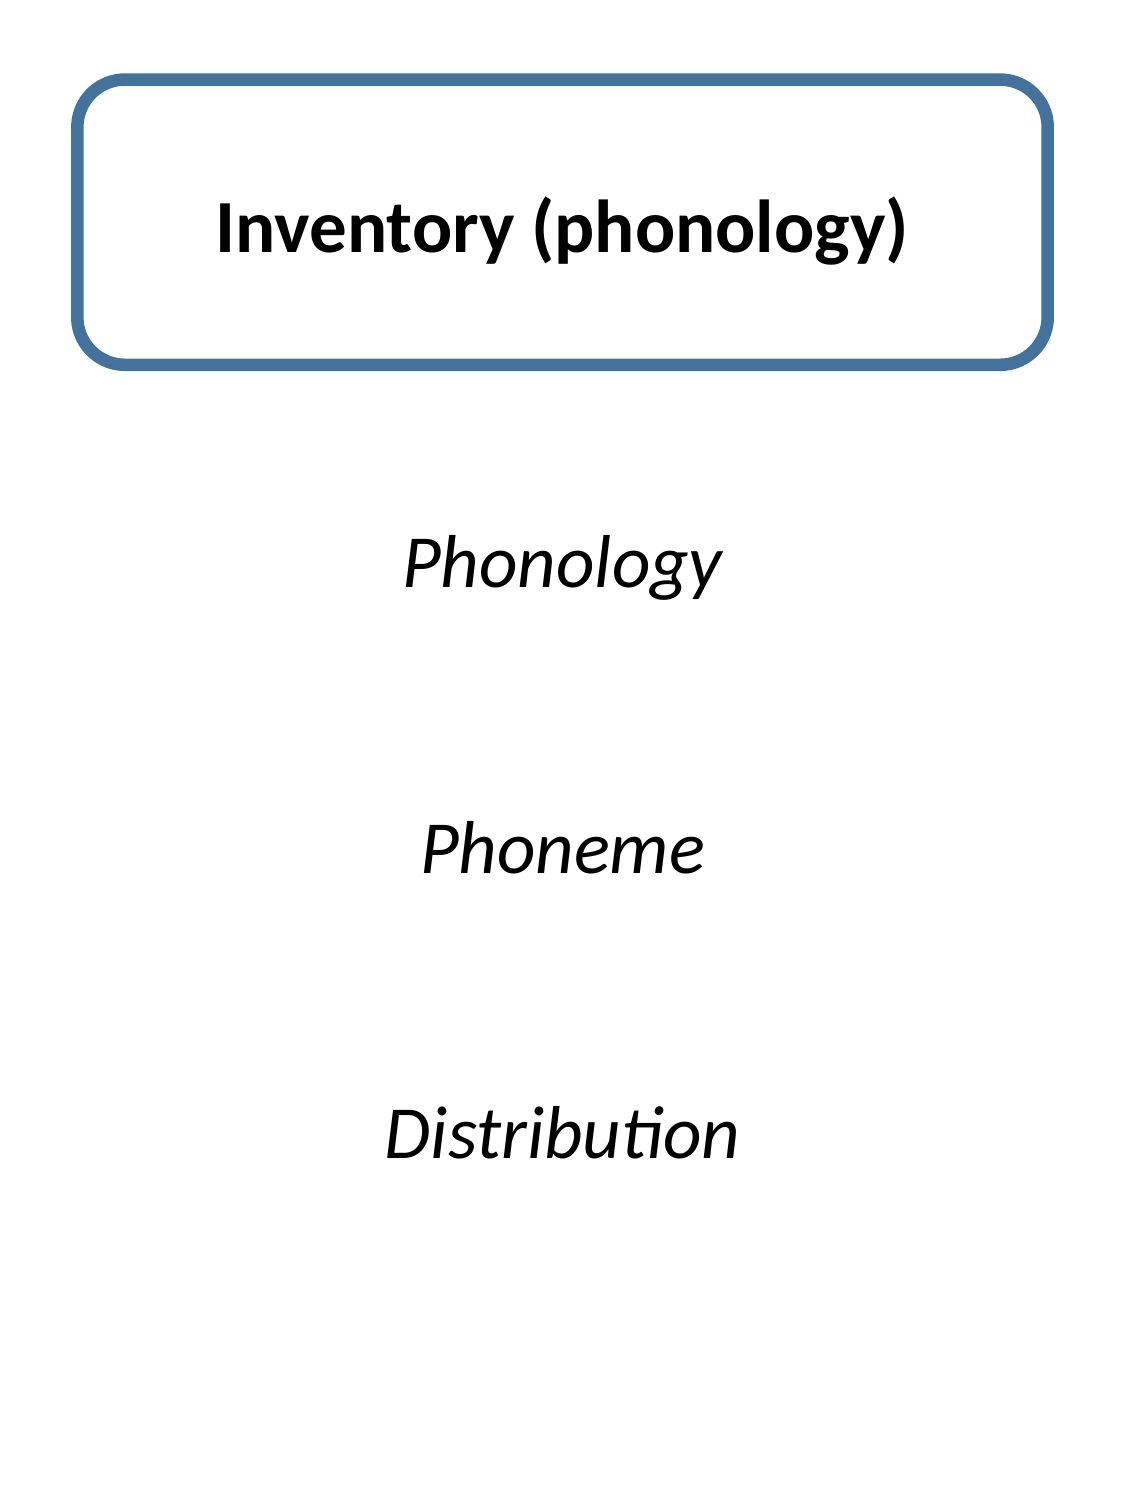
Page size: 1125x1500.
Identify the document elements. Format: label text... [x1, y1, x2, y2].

list Phonology Phoneme Distribution [77, 399, 1048, 1352]
text_box Inventory (phonology) [76, 78, 1049, 366]
